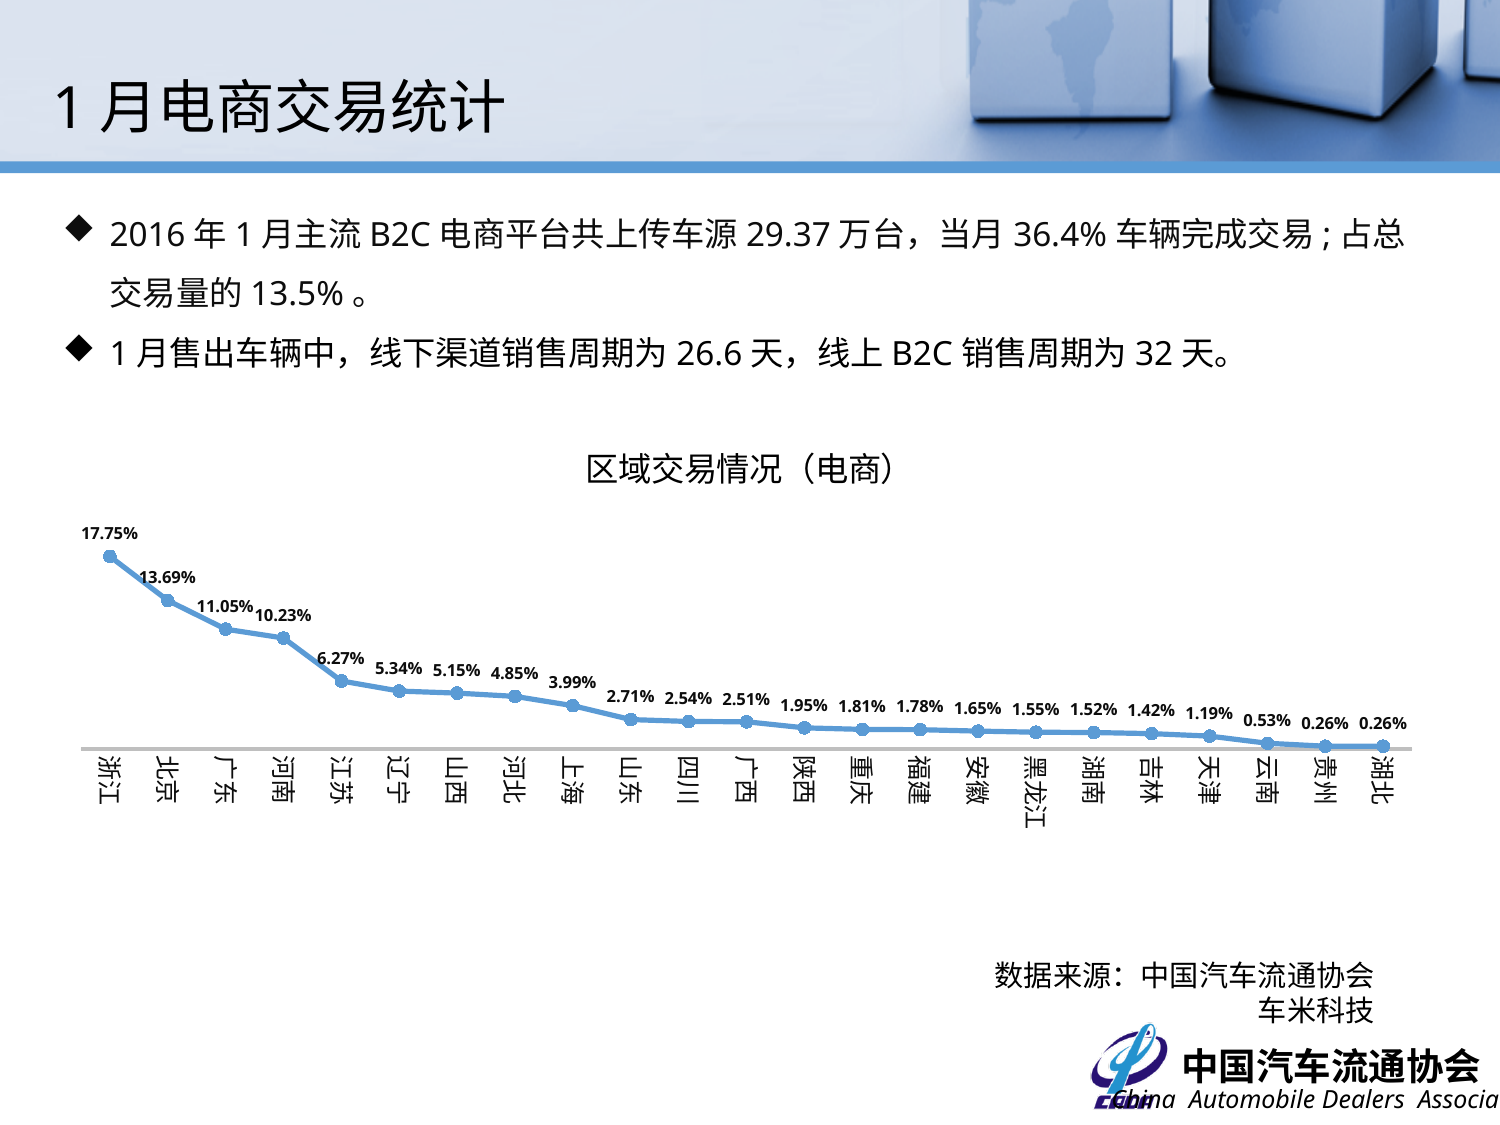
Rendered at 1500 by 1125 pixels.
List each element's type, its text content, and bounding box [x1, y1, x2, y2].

text_box 2016年1月主流B2C电商平台共上传车源29.37万台，当月36.4%车辆完成交易;占总交易量的13.5%。 1月售出车辆中，线下渠道销售周期为26.6天，线上B2C销售周期为32天。 [47, 185, 1452, 380]
picture [1086, 1035, 1172, 1114]
picture [1164, 1096, 1171, 1106]
picture [0, 0, 1500, 161]
text_box 数据来源：中国汽车流通协会 车米科技 [966, 949, 1390, 1035]
chart [47, 417, 1453, 886]
text_box 1月电商交易统计 [37, 62, 750, 148]
